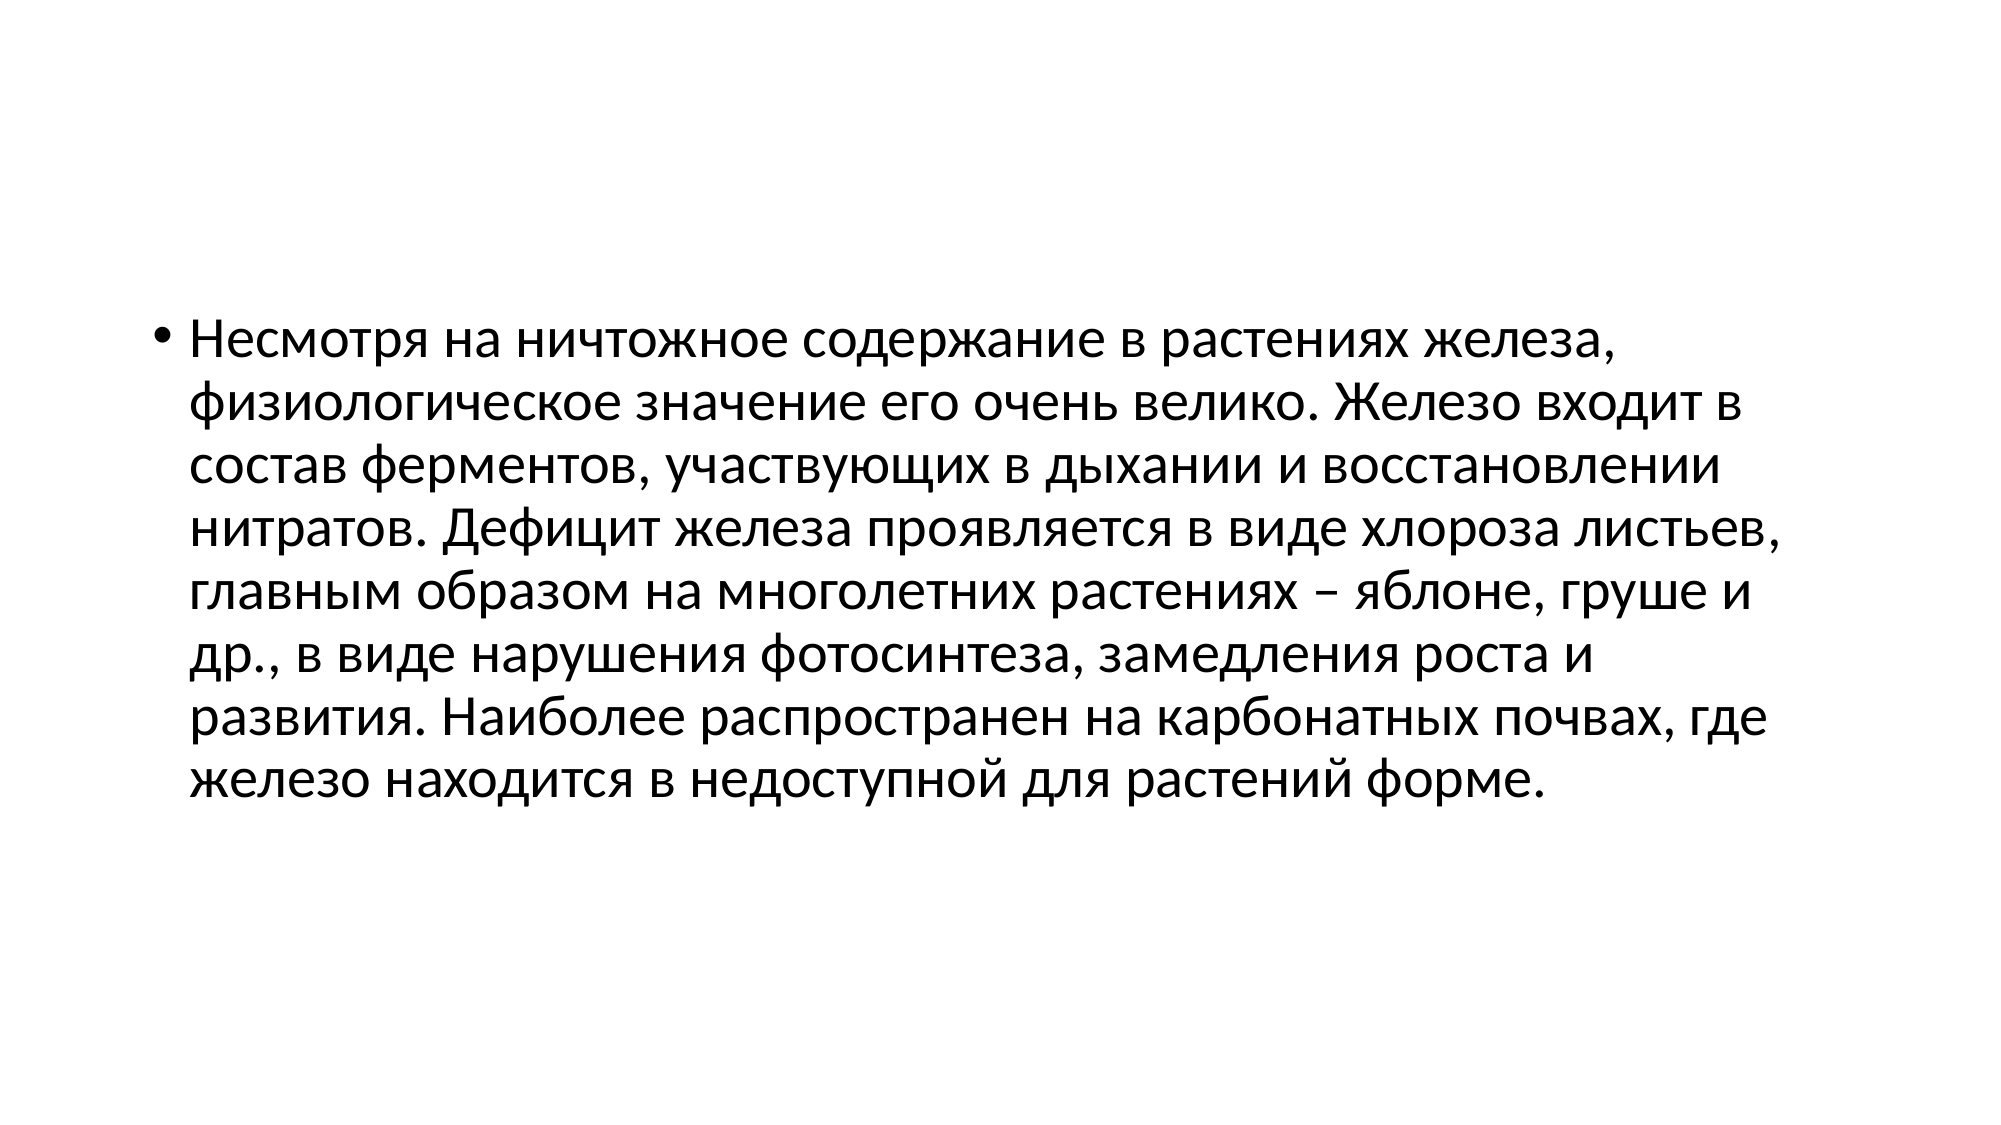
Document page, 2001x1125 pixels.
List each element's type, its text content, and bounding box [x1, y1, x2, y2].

list Несмотря на ничтожное содержание в растениях железа, физиологическое значение его очень велико. Железо входит в состав ферментов, участвующих в дыхании и восстановлении нитратов. Дефицит железа проявляется в виде хлороза листьев, главным образом на многолетних растениях – яблоне, груше и др., в виде нарушения фотосинтеза, замедления роста и развития. Наиболее распространен на карбонатных почвах, где железо находится в недоступной для растений форме. [137, 299, 1863, 1014]
